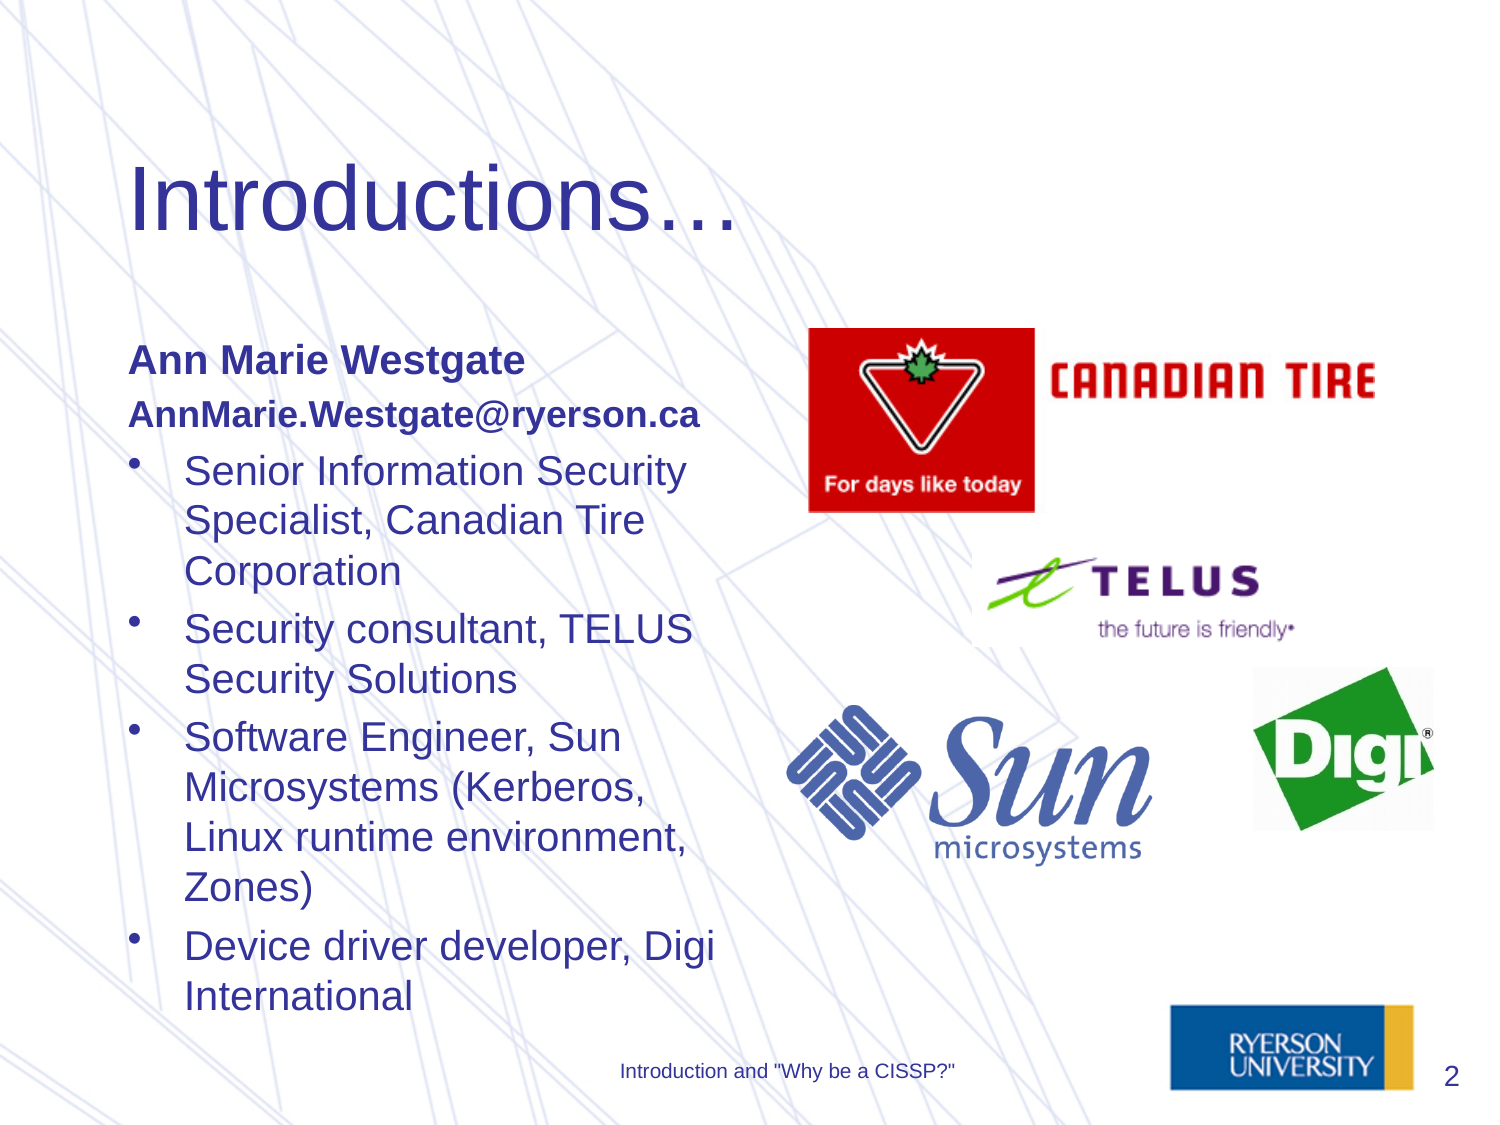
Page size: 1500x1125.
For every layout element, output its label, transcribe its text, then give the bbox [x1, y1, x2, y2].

title Introductions… [112, 99, 1451, 288]
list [1253, 667, 1434, 832]
footer Introduction and "Why be a CISSP?" [449, 1049, 1126, 1113]
slide_number 2 [1399, 1049, 1476, 1113]
list Ann Marie Westgate AnnMarie.Westgate@ryerson.ca Senior Information Security Specialist, Canadian Tire Corporation Security consultant, TELUS Security Solutions Software Engineer, Sun Microsystems (Kerberos, Linux runtime environment, Zones) Device driver developer, Digi International [112, 324, 769, 1001]
picture [0, 0, 1500, 1125]
